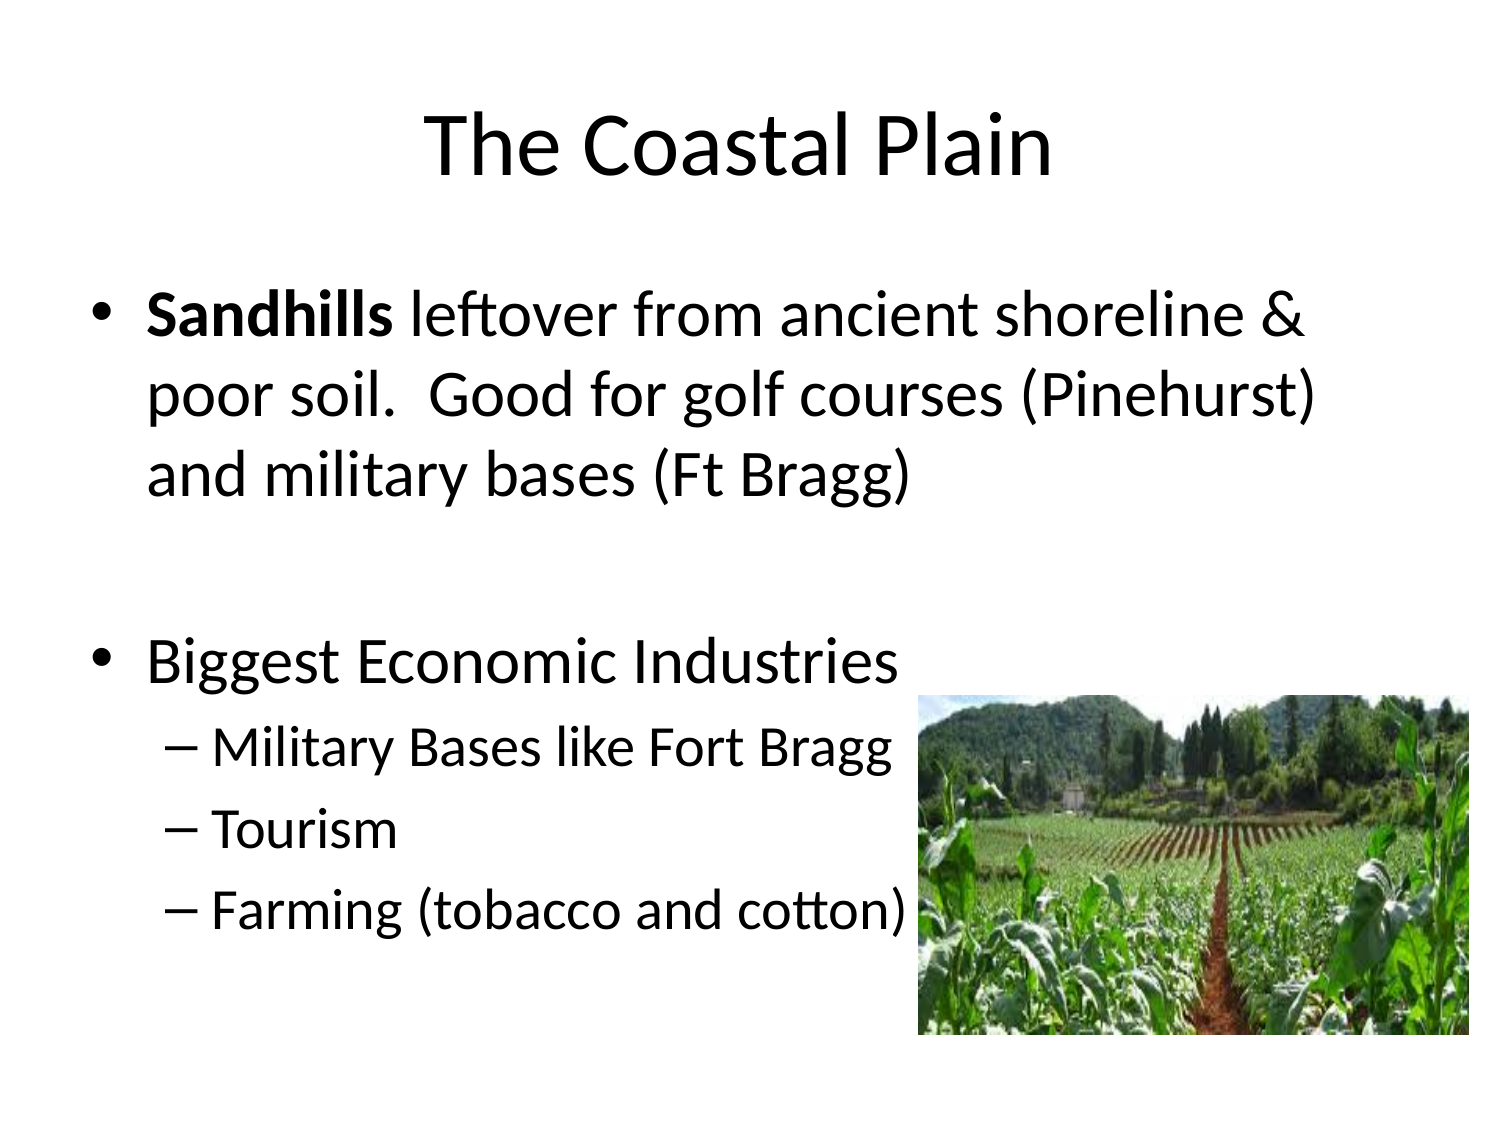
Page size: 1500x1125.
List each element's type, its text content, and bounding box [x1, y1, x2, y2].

picture [918, 695, 1469, 1036]
list Sandhills leftover from ancient shoreline & poor soil. Good for golf courses (Pinehurst) and military bases (Ft Bragg) Biggest Economic Industries Military Bases like Fort Bragg Tourism Farming (tobacco and cotton) [75, 262, 1425, 1005]
title The Coastal Plain [75, 45, 1425, 233]
